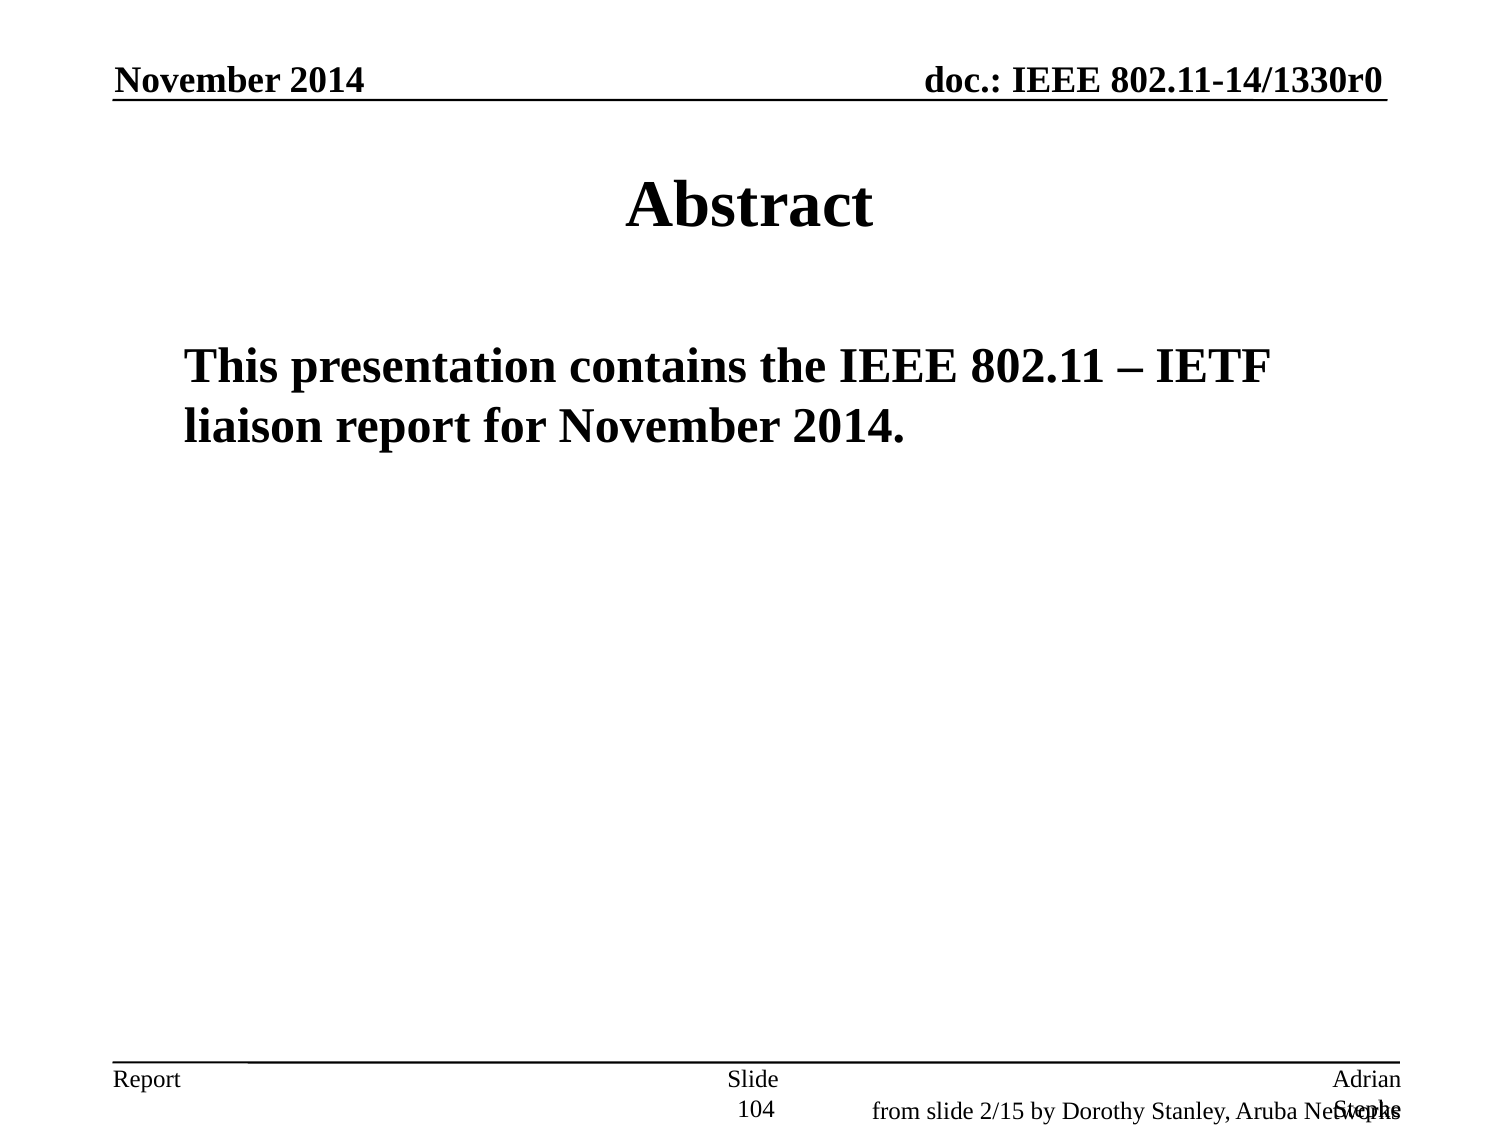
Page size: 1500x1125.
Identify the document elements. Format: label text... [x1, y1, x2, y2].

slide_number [114, 54, 374, 101]
slide_number Slide 104 [712, 1061, 800, 1087]
title Abstract [112, 112, 1388, 288]
footer Adrian Stephens, Intel Corporation [1324, 1061, 1402, 1087]
list This presentation contains the IEEE 802.11 – IETF liaison report for November 2014. [112, 324, 1388, 1000]
text_box from slide 2/15 by Dorothy Stanley, Aruba Networks [343, 1087, 1417, 1125]
